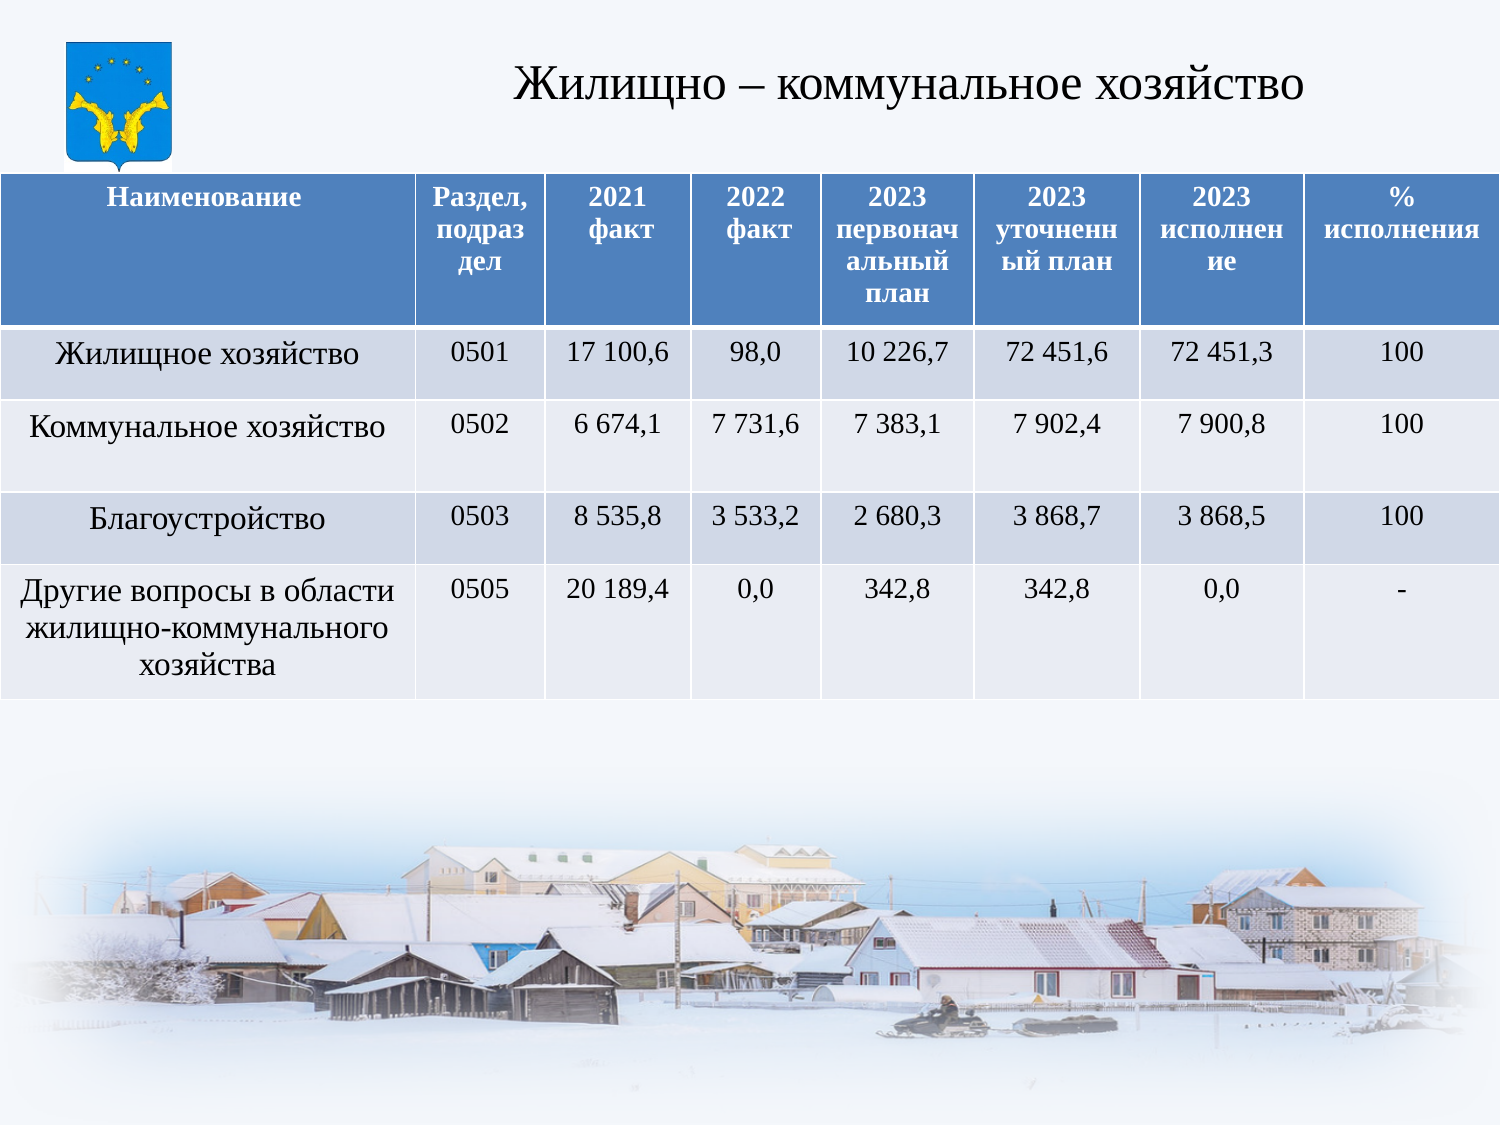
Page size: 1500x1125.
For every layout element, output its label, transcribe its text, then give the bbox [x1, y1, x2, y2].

table_header 2023 исполнение [1141, 174, 1303, 325]
table_cell Жилищное хозяйство [1, 330, 415, 399]
picture [0, 763, 1500, 1125]
table_cell 6 674,1 [546, 401, 690, 491]
table_cell 0,0 [692, 565, 820, 699]
picture [64, 42, 172, 173]
table_cell 7 383,1 [822, 401, 973, 491]
table_cell 20 189,4 [546, 565, 690, 699]
table_cell 72 451,6 [975, 330, 1139, 399]
table_cell 17 100,6 [546, 330, 690, 399]
table_cell 0505 [416, 565, 544, 699]
table_header % исполнения [1305, 174, 1499, 325]
table_cell 98,0 [692, 330, 820, 399]
table_cell 2 680,3 [822, 493, 973, 564]
table_cell 0503 [416, 493, 544, 564]
table_cell 7 731,6 [692, 401, 820, 491]
table_cell 3 868,5 [1141, 493, 1303, 564]
table_header 2023 первоначальный план [822, 174, 973, 325]
table_cell 8 535,8 [546, 493, 690, 564]
table_cell Благоустройство [1, 493, 415, 564]
table_header 2022 факт [692, 174, 820, 325]
table_header 2021 факт [546, 174, 690, 325]
text_box Жилищно – коммунальное хозяйство [371, 42, 1447, 118]
table_cell 3 533,2 [692, 493, 820, 564]
table_cell 3 868,7 [975, 493, 1139, 564]
table_header Раздел, подраздел [416, 174, 544, 325]
table_cell 342,8 [975, 565, 1139, 699]
table_cell 72 451,3 [1141, 330, 1303, 399]
table_cell 10 226,7 [822, 330, 973, 399]
table_cell 342,8 [822, 565, 973, 699]
table_header Наименование [1, 174, 415, 325]
table_cell Другие вопросы в области жилищно-коммунального хозяйства [1, 565, 415, 699]
table_cell 100 [1305, 330, 1499, 399]
table_cell 0,0 [1141, 565, 1303, 699]
table_cell 0502 [416, 401, 544, 491]
table_header 2023 уточненный план [975, 174, 1139, 325]
table_cell - [1305, 565, 1499, 699]
table_cell 100 [1305, 493, 1499, 564]
table_cell 100 [1305, 401, 1499, 491]
table_cell Коммунальное хозяйство [1, 401, 415, 491]
table_cell 7 900,8 [1141, 401, 1303, 491]
table_cell 0501 [416, 330, 544, 399]
table_cell 7 902,4 [975, 401, 1139, 491]
